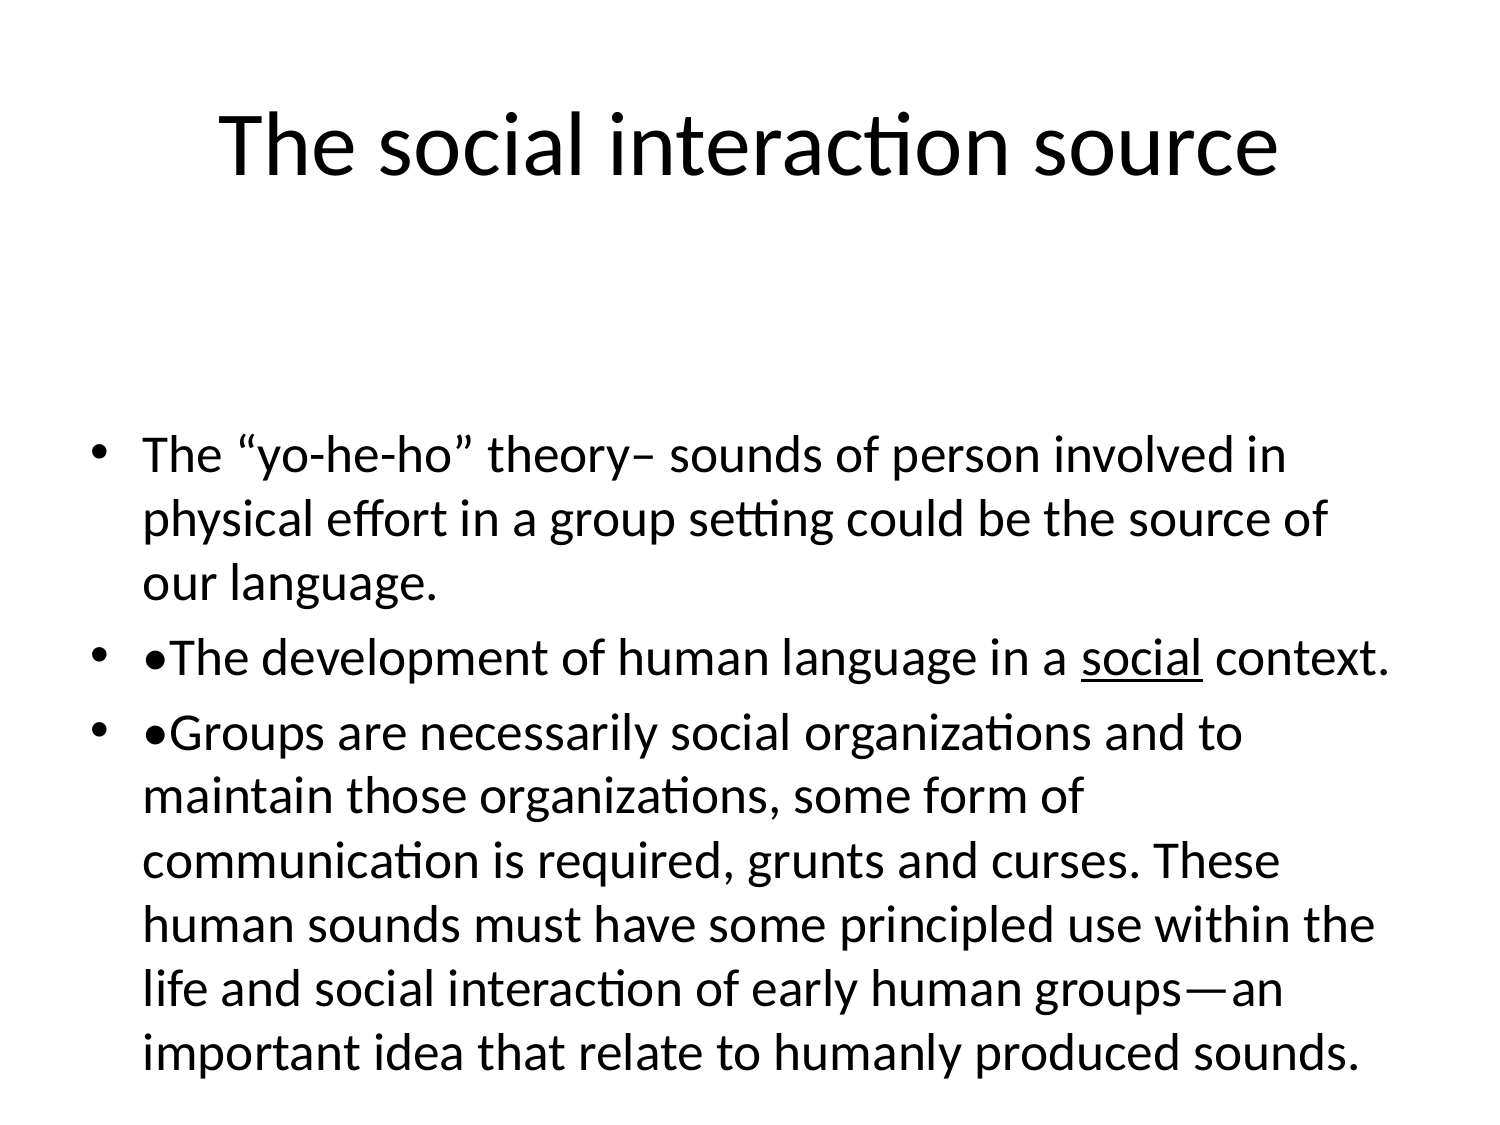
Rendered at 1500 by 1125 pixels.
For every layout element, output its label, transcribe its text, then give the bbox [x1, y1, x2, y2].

list The “yo-he-ho” theory– sounds of person involved in physical effort in a group setting could be the source of our language. •The development of human language in a social context. •Groups are necessarily social organizations and to maintain those organizations, some form of communication is required, grunts and curses. These human sounds must have some principled use within the life and social interaction of early human groups—an important idea that relate to humanly produced sounds. [75, 262, 1425, 1100]
title The social interaction source [75, 45, 1425, 233]
